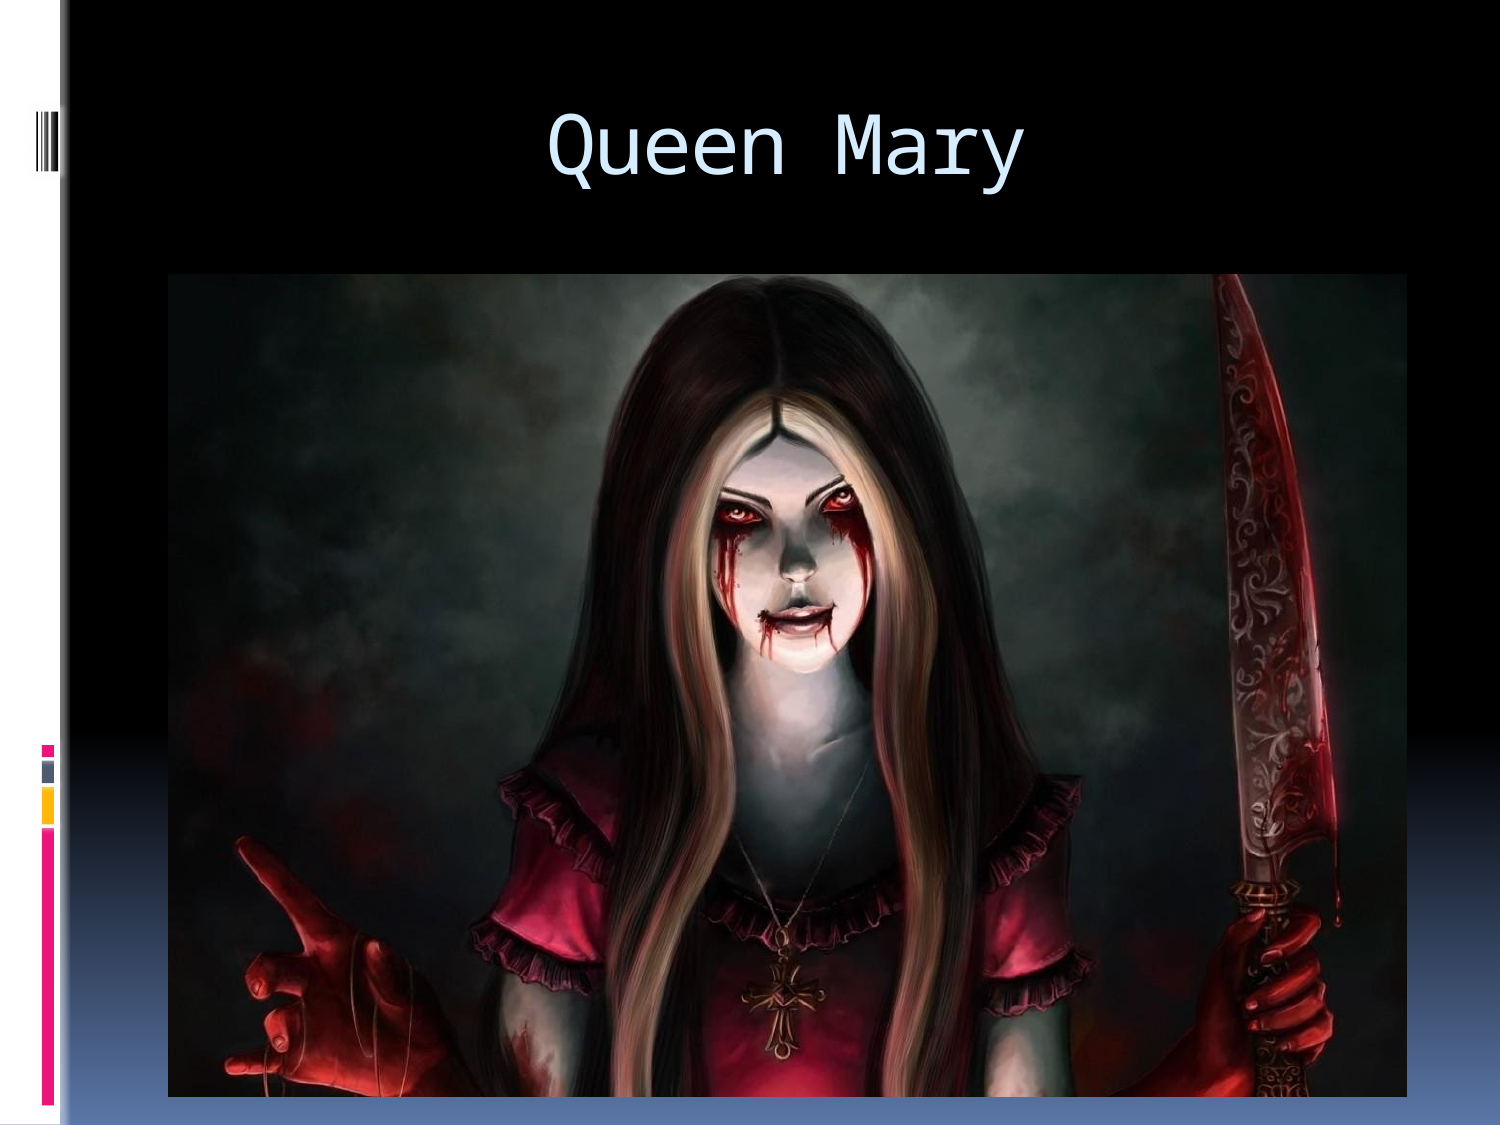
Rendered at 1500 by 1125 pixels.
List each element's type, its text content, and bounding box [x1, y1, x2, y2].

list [168, 274, 1407, 1097]
title Queen Mary [150, 83, 1425, 234]
